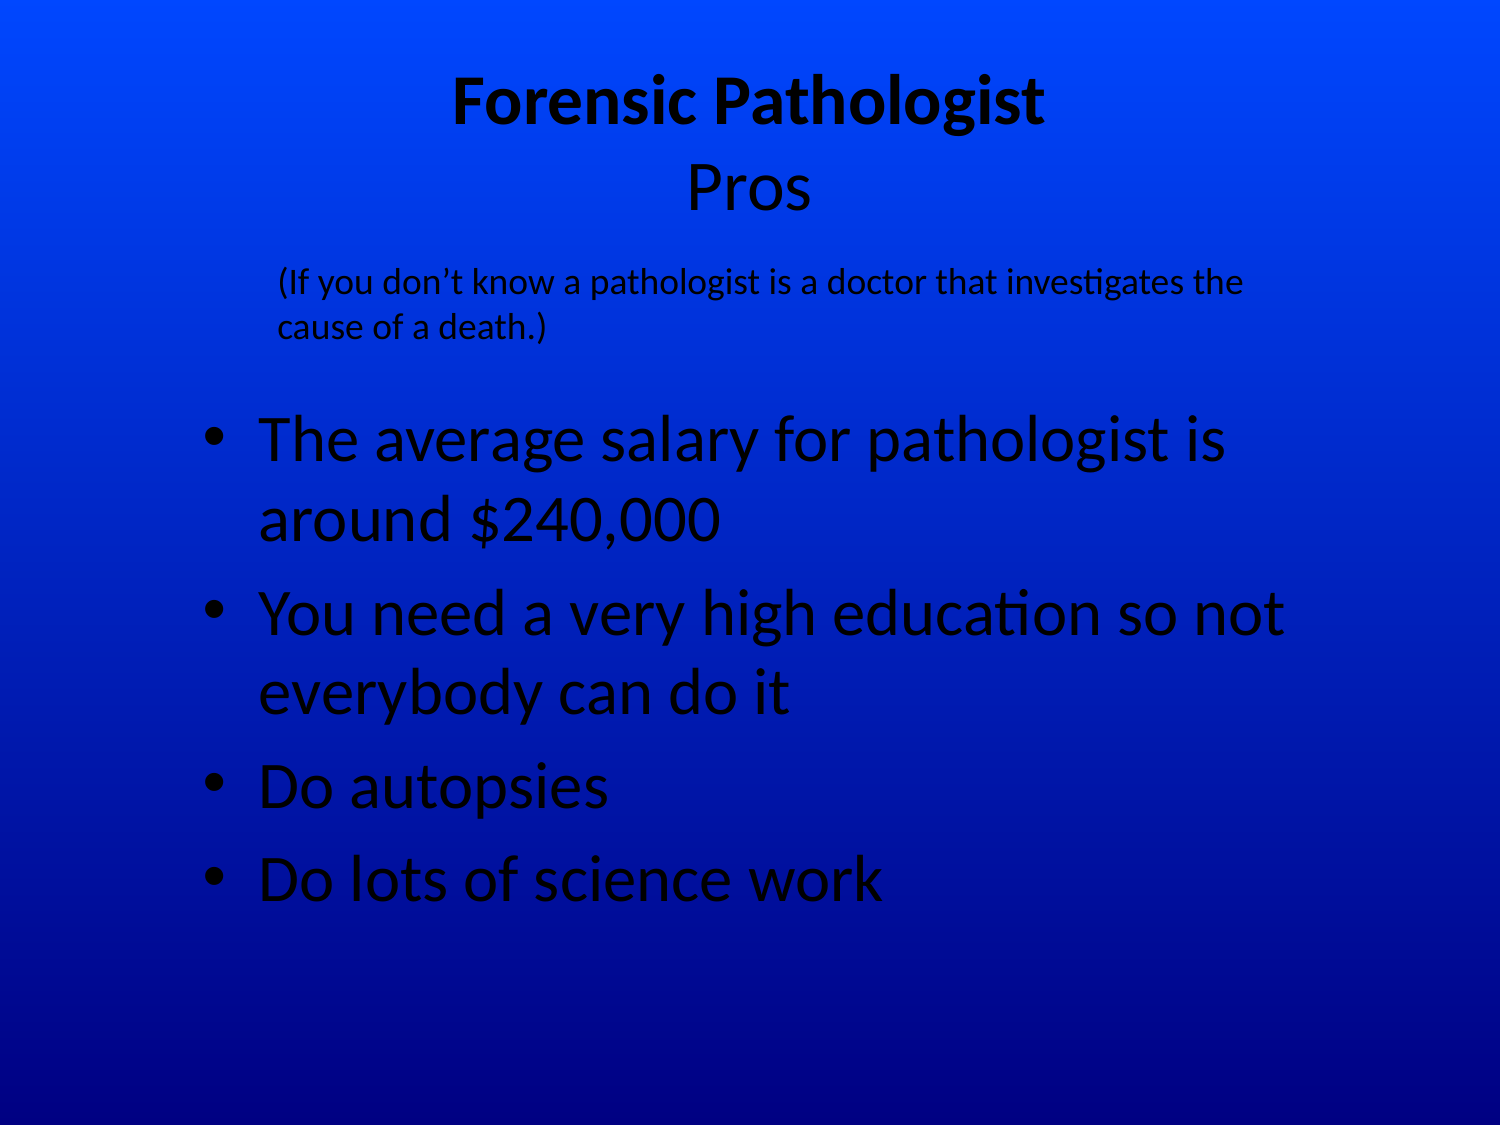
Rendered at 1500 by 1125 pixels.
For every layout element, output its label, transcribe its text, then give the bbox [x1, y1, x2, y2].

text_box (If you don’t know a pathologist is a doctor that investigates the cause of a death.) [262, 249, 1300, 355]
list The average salary for pathologist is around $240,000 You need a very high education so not everybody can do it Do autopsies Do lots of science work [187, 387, 1375, 1025]
title Forensic Pathologist Pros [75, 45, 1425, 233]
